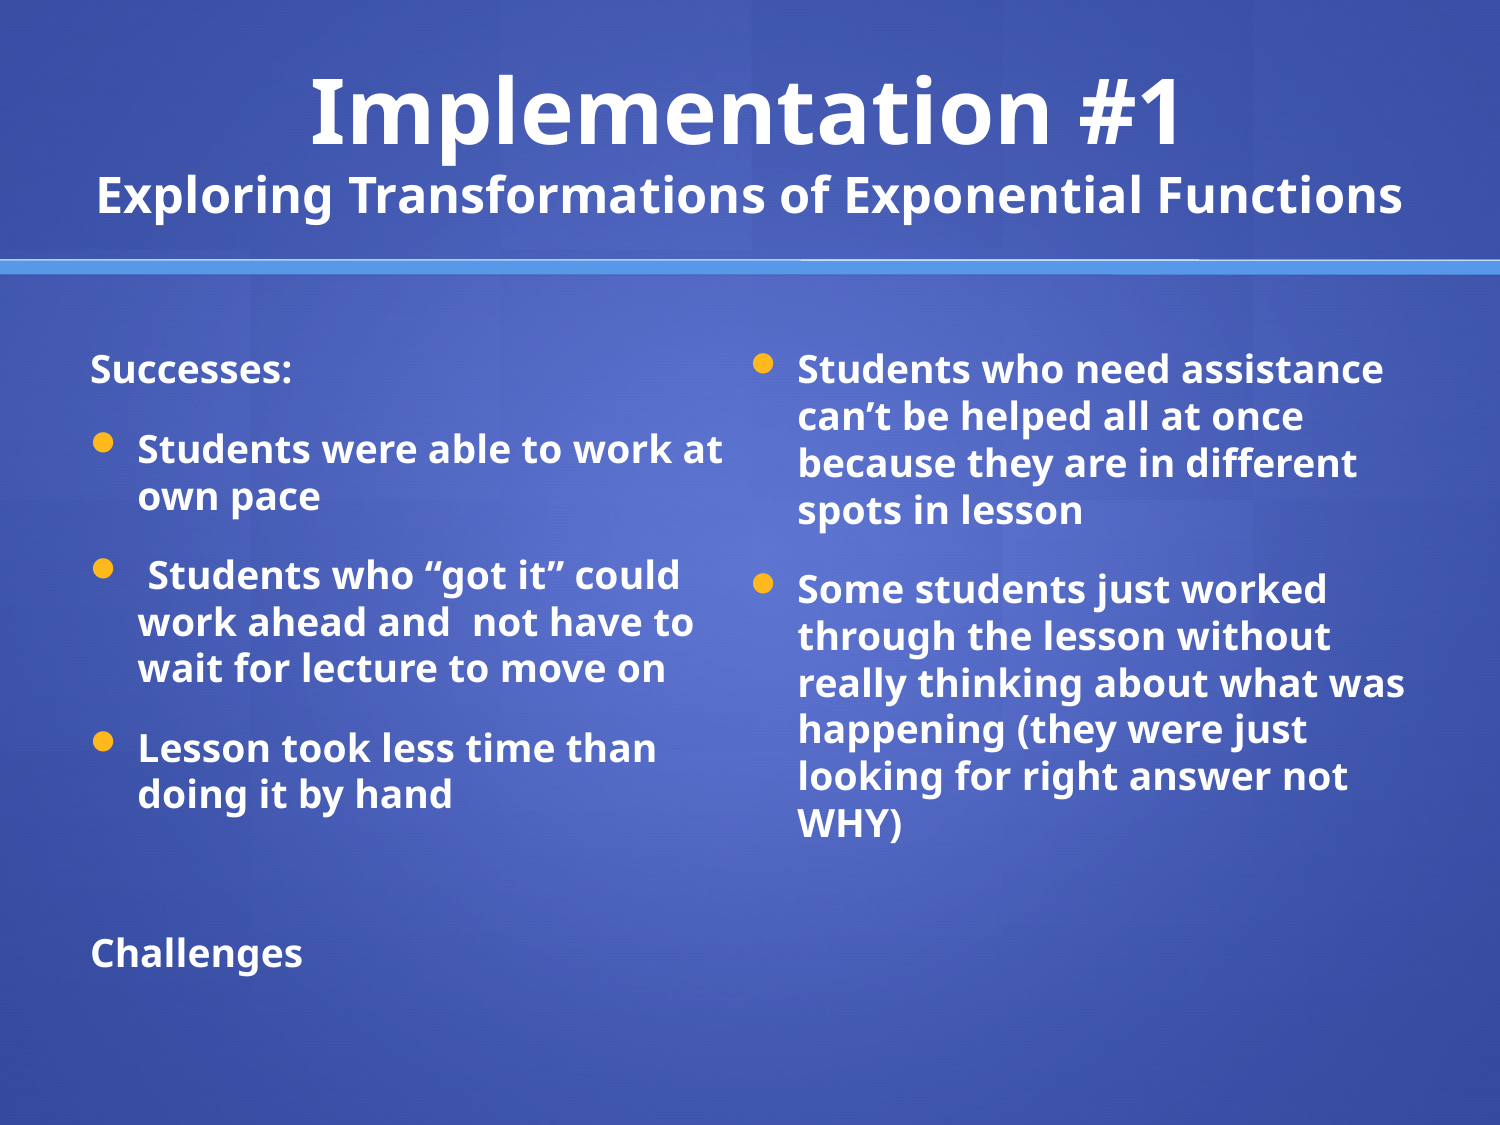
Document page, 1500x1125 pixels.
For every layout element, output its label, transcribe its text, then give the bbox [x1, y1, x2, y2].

list Successes: Students were able to work at own pace Students who “got it” could work ahead and not have to wait for lecture to move on Lesson took less time than doing it by hand Challenges Students who need assistance can’t be helped all at once because they are in different spots in lesson Some students just worked through the lesson without really thinking about what was happening (they were just looking for right answer not WHY) [75, 337, 1425, 988]
title Implementation #1 Exploring Transformations of Exponential Functions [75, 45, 1425, 233]
